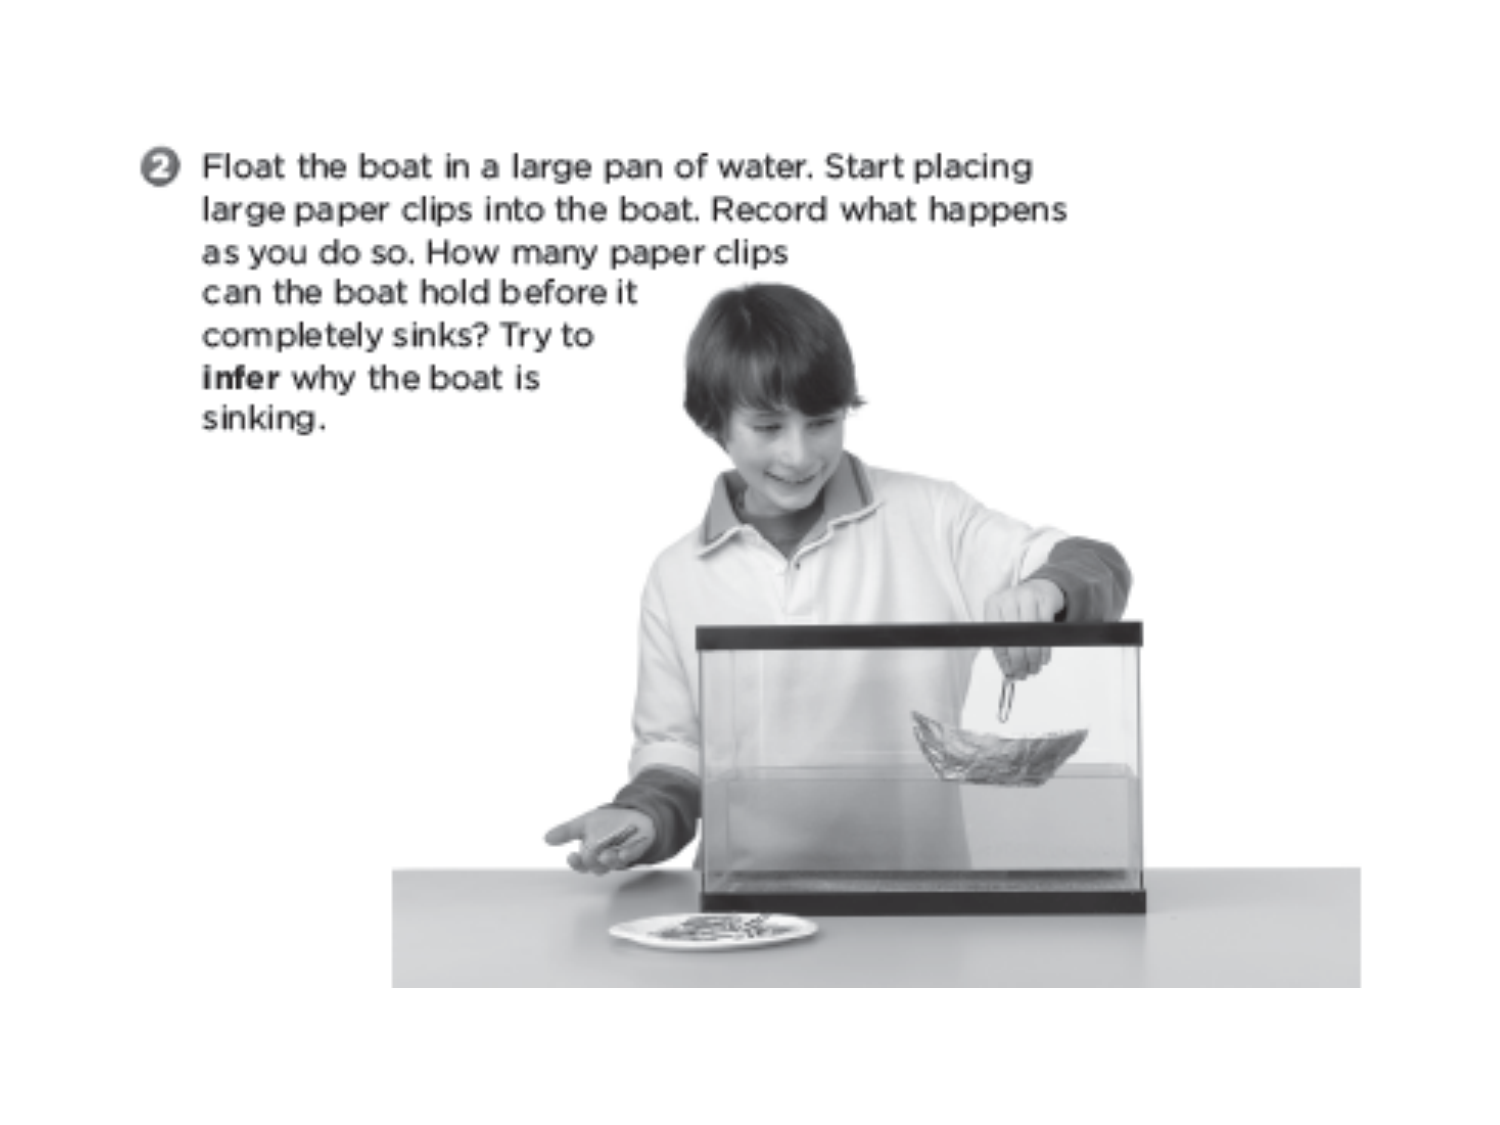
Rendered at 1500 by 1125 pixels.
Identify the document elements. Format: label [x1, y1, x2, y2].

picture [62, 124, 1417, 988]
